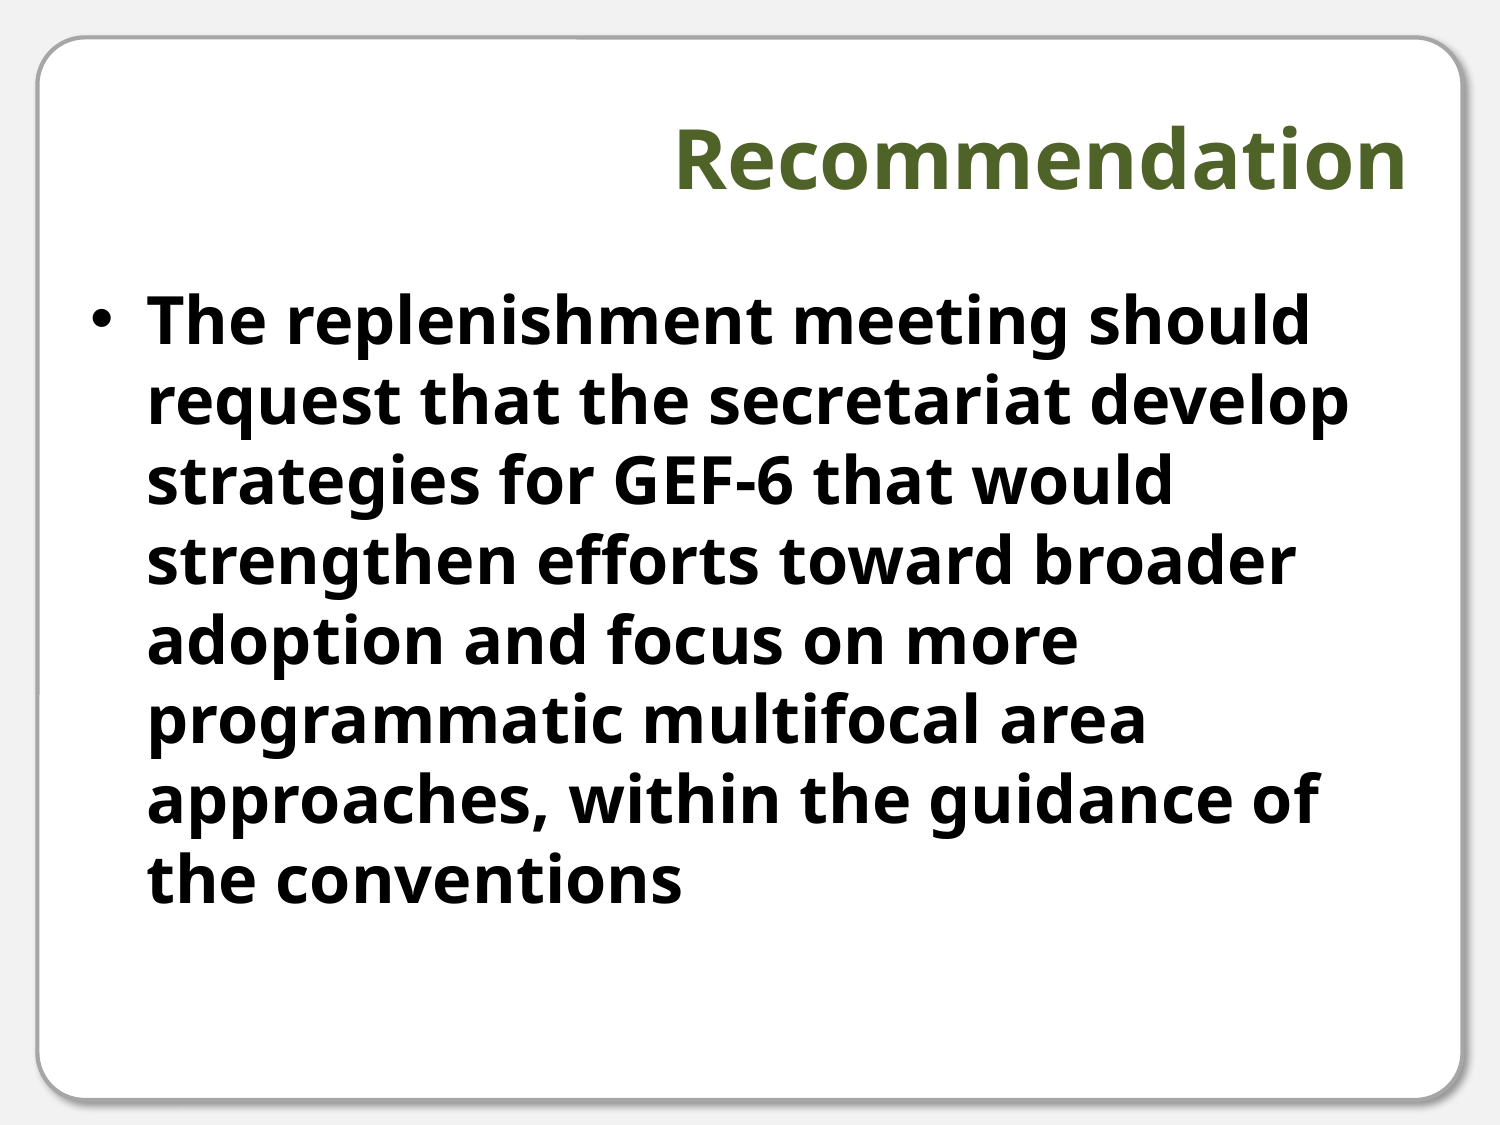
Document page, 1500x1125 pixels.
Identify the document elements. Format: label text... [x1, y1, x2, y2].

title Recommendation [75, 62, 1425, 250]
list The replenishment meeting should request that the secretariat develop strategies for GEF-6 that would strengthen efforts toward broader adoption and focus on more programmatic multifocal area approaches, within the guidance of the conventions [75, 270, 1425, 1013]
